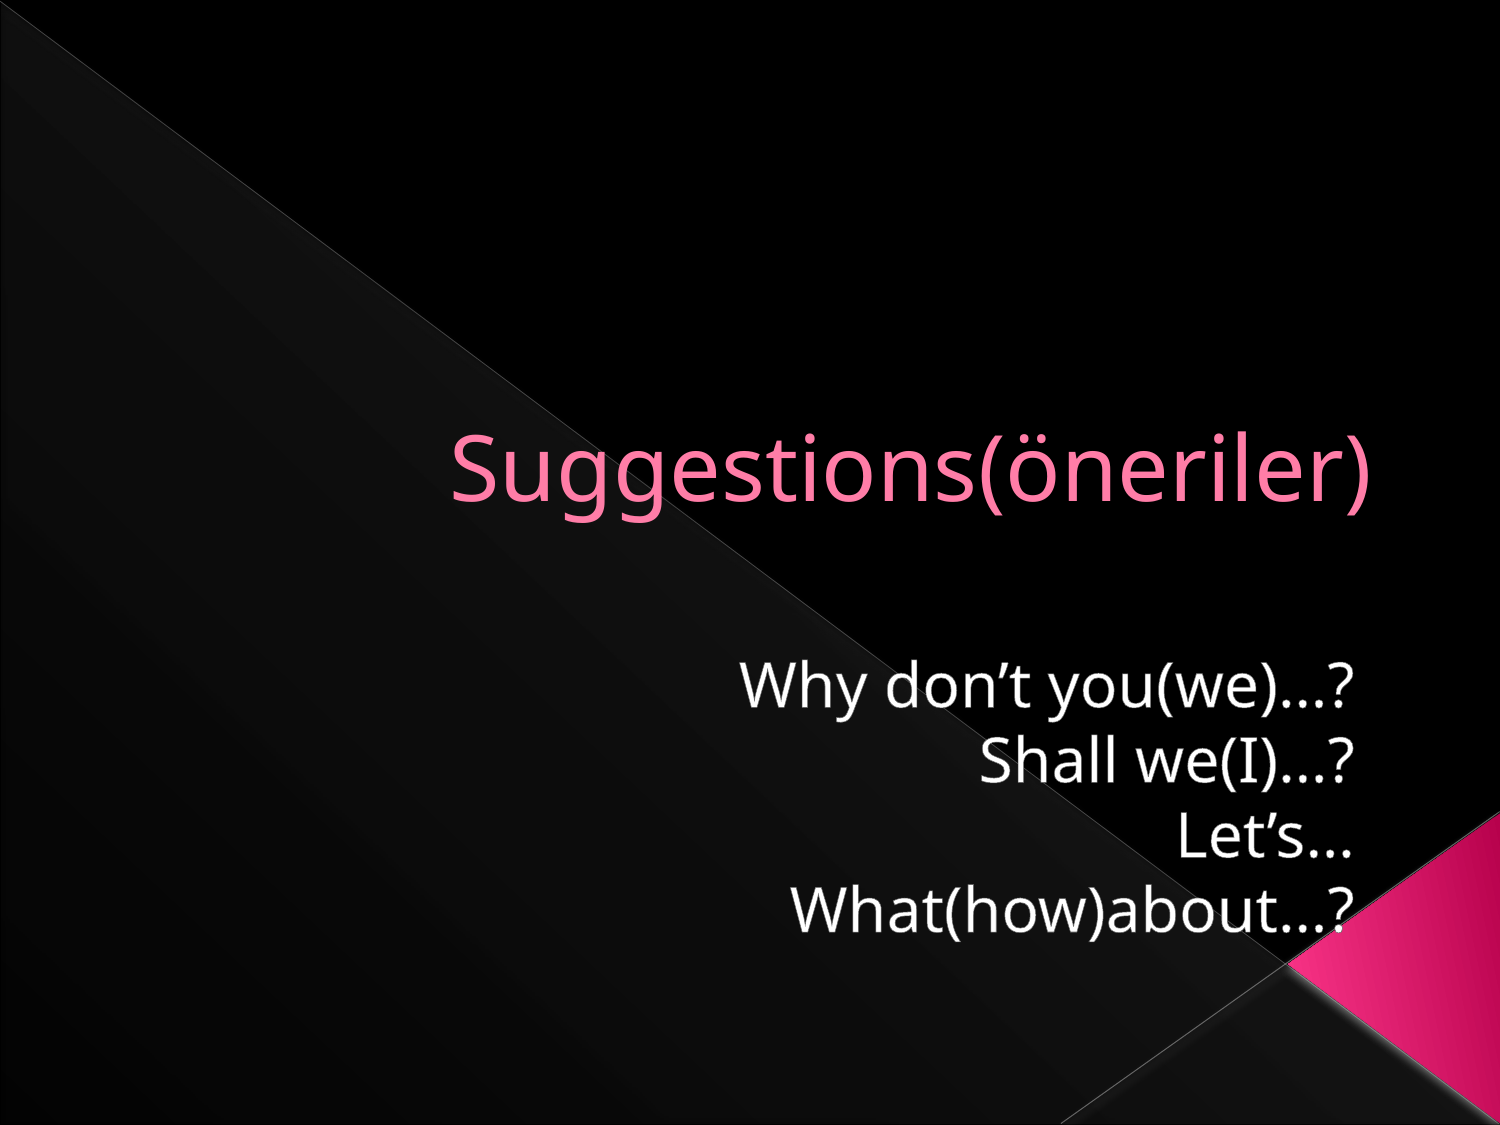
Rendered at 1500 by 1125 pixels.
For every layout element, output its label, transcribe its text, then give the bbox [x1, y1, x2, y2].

title Suggestions(öneriler) [112, 125, 1388, 528]
subtitle Why don’t you(we)…? Shall we(I)…? Let’s… What(how)about…? [225, 637, 1376, 1083]
